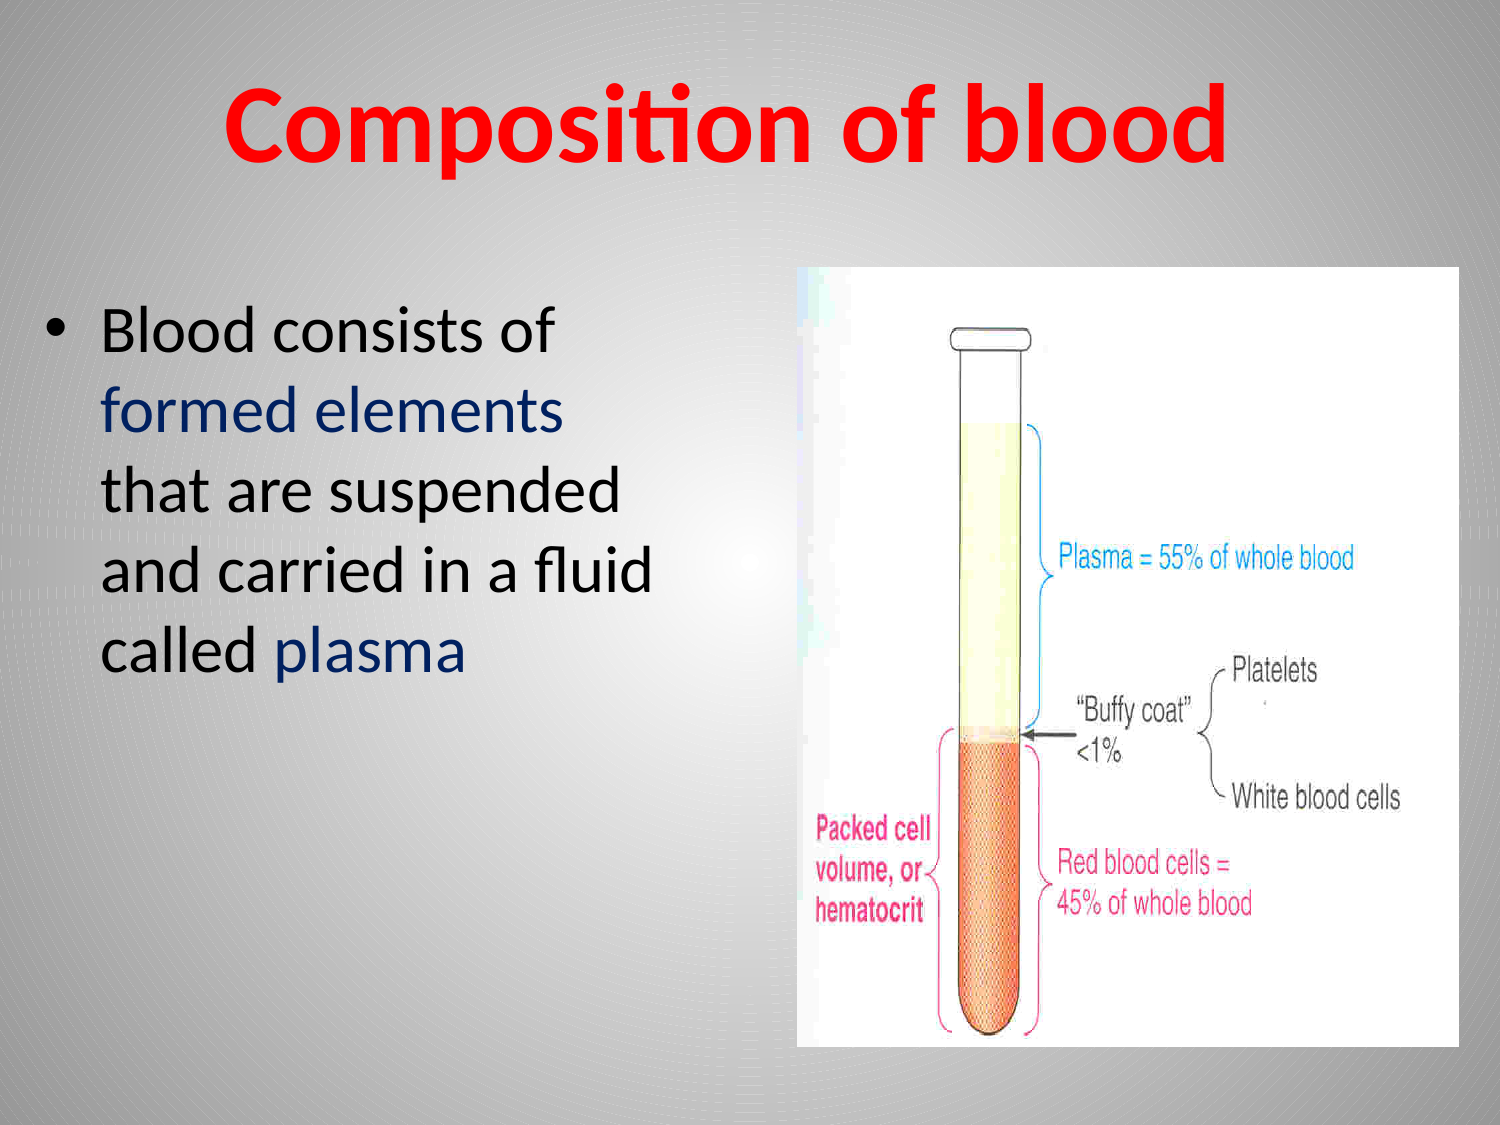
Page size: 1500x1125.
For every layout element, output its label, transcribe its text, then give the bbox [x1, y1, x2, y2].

text_box Blood consists of formed elements that are suspended and carried in a fluid called plasma [29, 278, 693, 1022]
text_box Composition of blood [53, 42, 1403, 231]
picture [796, 266, 1460, 1047]
